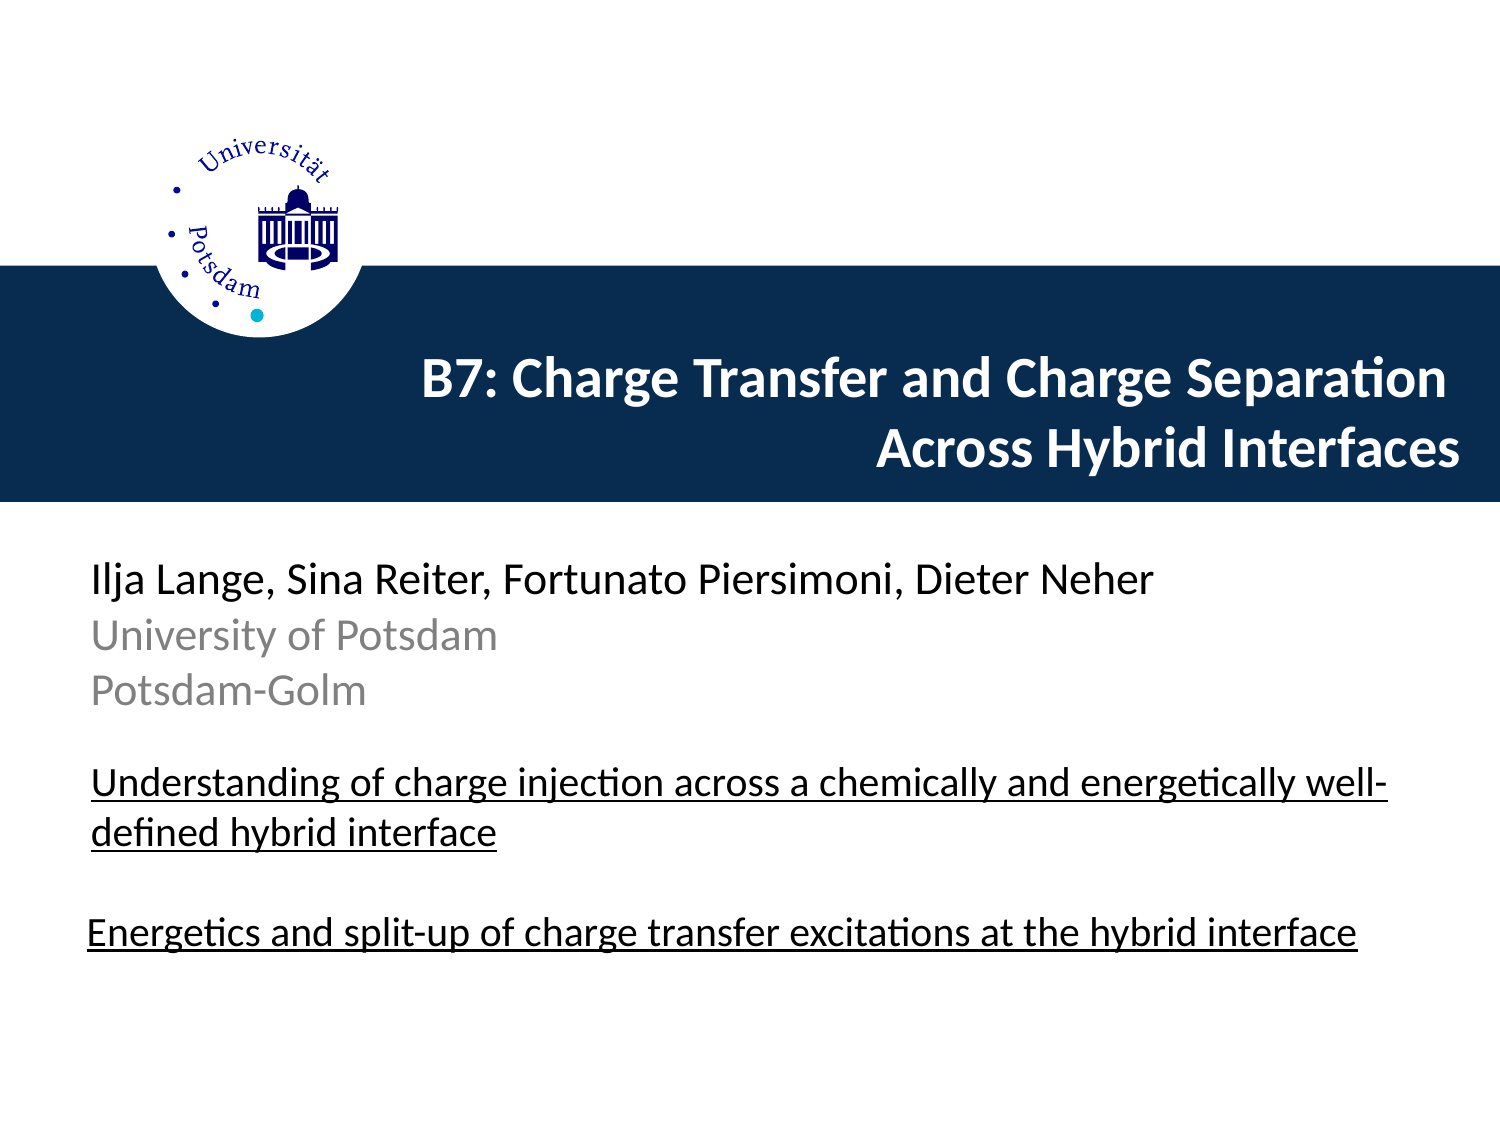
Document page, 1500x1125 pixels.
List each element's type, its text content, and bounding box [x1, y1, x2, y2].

text_box Energetics and split-up of charge transfer excitations at the hybrid interface [71, 897, 1384, 962]
text_box Understanding of charge injection across a chemically and energetically well-defined hybrid interface [76, 747, 1434, 863]
title B7: Charge Transfer and Charge Separation Across Hybrid Interfaces [79, 311, 1479, 489]
subtitle Ilja Lange, Sina Reiter, Fortunato Piersimoni, Dieter Neher University of Potsdam Potsdam-Golm [75, 541, 1413, 998]
